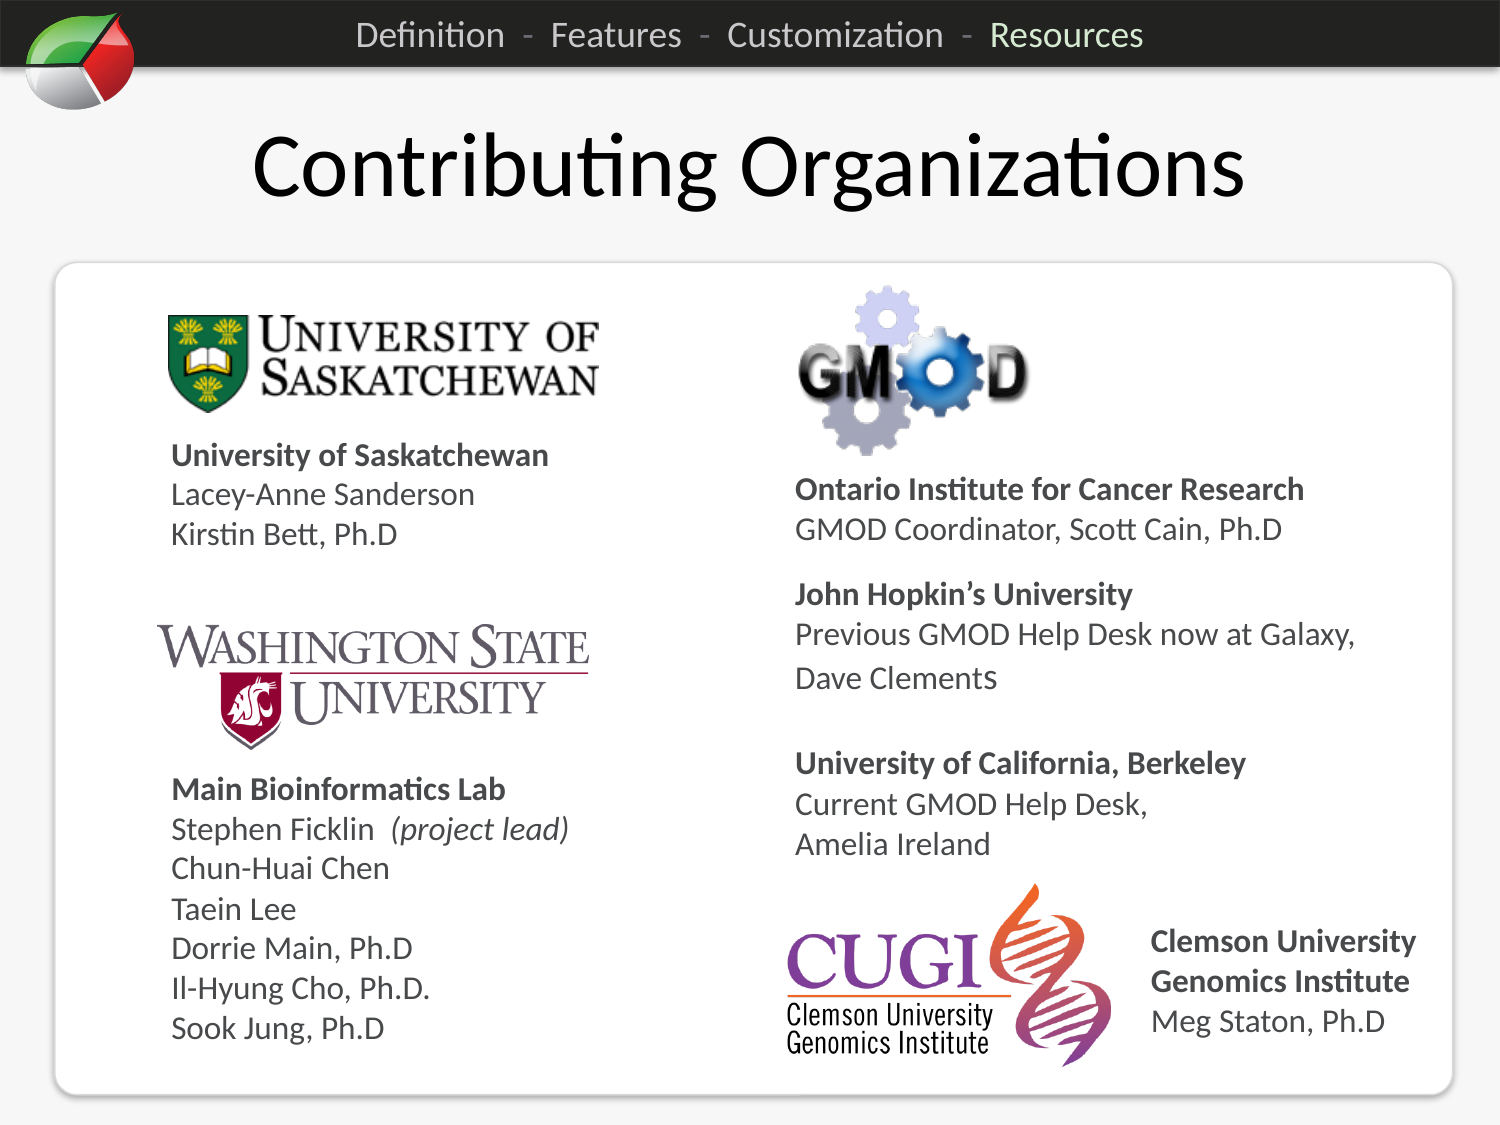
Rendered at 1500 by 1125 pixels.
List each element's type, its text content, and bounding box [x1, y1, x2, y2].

picture [168, 314, 599, 413]
text_box Clemson University Genomics Institute Meg Staton, Ph.D [1136, 911, 1500, 1047]
title Contributing Organizations [75, 76, 1425, 254]
picture [785, 883, 1112, 1068]
text_box Definition - Features - Customization - Resources [0, 0, 1500, 67]
text_box University of Saskatchewan Lacey-Anne Sanderson Kirstin Bett, Ph.D [156, 425, 650, 560]
text_box Main Bioinformatics Lab Stephen Ficklin (project lead) Chun-Huai Chen Taein Lee Dorrie Main, Ph.D Il-Hyung Cho, Ph.D. Sook Jung, Ph.D [156, 759, 684, 1054]
picture [788, 283, 1032, 462]
text_box Ontario Institute for Cancer Research GMOD Coordinator, Scott Cain, Ph.D John Hopkin’s University Previous GMOD Help Desk now at Galaxy, Dave Clements University of California, Berkeley Current GMOD Help Desk, Amelia Ireland [780, 459, 1381, 869]
picture [24, 6, 138, 112]
text_box [53, 261, 1454, 1096]
picture [156, 624, 589, 751]
